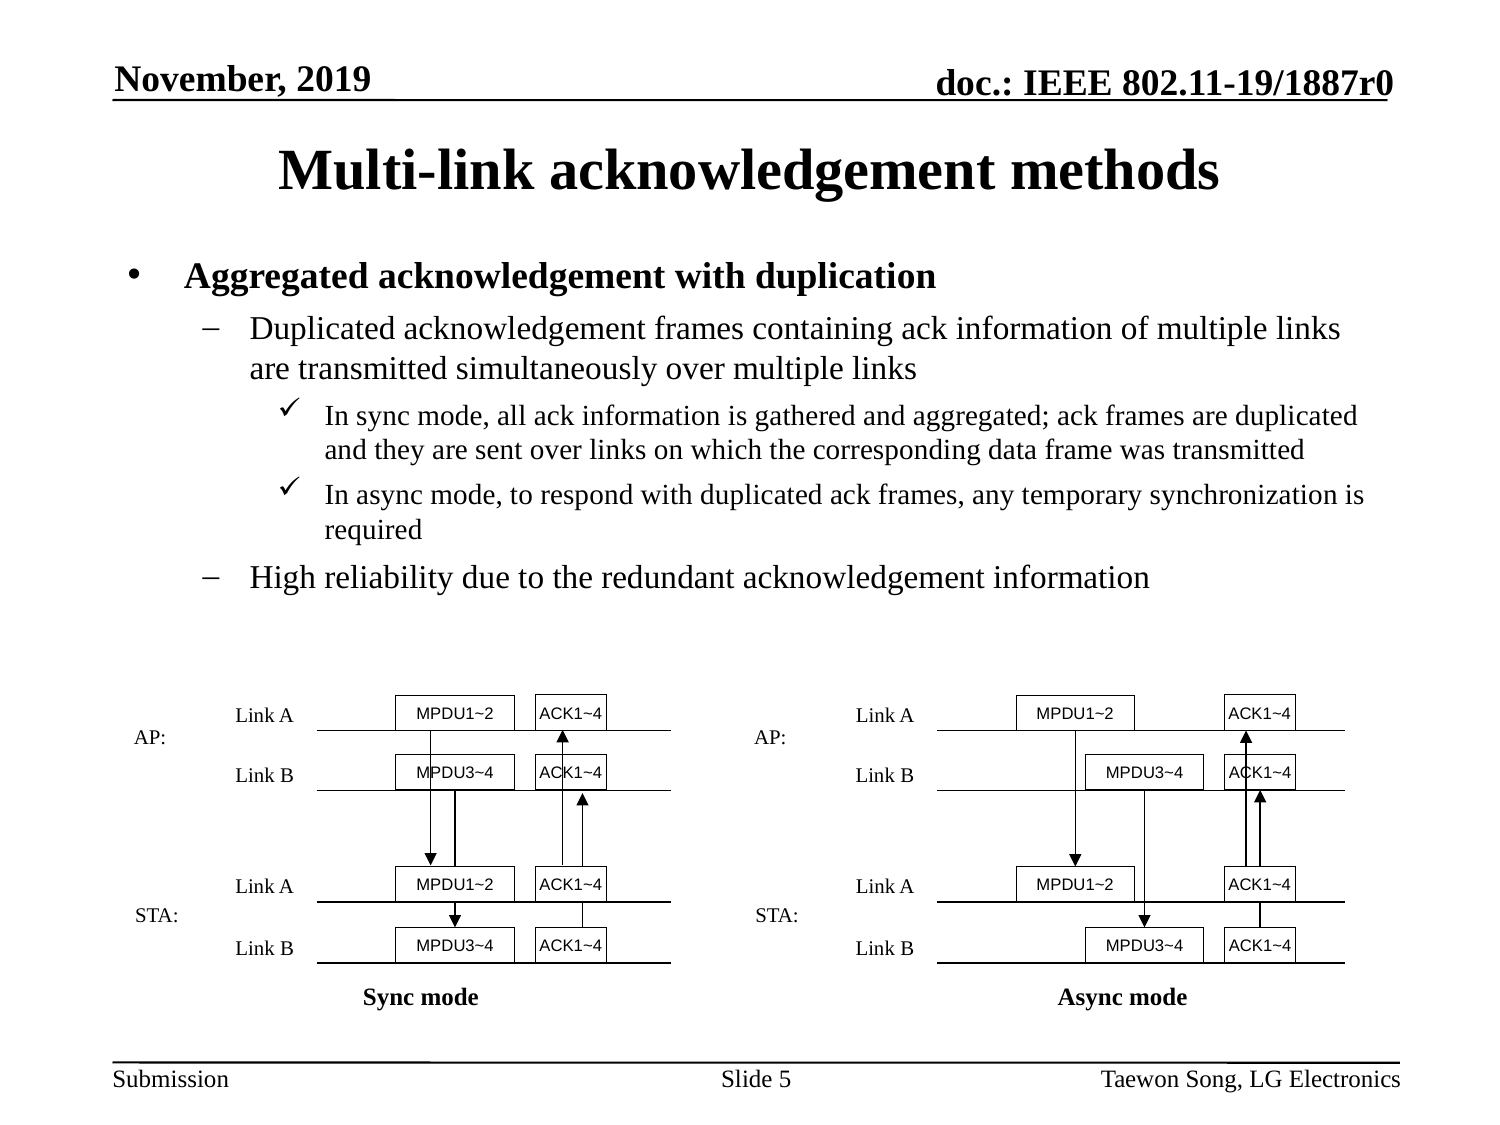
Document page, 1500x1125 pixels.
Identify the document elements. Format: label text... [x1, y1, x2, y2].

text_box ACK1~4 [535, 866, 578, 901]
text_box Link B [220, 754, 309, 795]
footer Taewon Song, LG Electronics [878, 1061, 1402, 1093]
text_box Sync mode [348, 973, 494, 1018]
text_box MPDU1~2 [395, 866, 450, 901]
text_box Link A [840, 865, 930, 906]
text_box Link A [220, 694, 309, 734]
text_box ACK1~4 [1224, 754, 1241, 790]
text_box MPDU3~4 [395, 927, 515, 962]
text_box ACK1~4 [567, 754, 607, 790]
text_box ACK1~4 [1224, 927, 1296, 962]
text_box STA: [120, 894, 194, 935]
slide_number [114, 54, 423, 100]
text_box MPDU1~2 [460, 866, 515, 901]
slide_number Slide 5 [712, 1061, 800, 1123]
text_box Link A [840, 694, 930, 734]
text_box MPDU1~2 [395, 695, 515, 729]
text_box AP: [739, 716, 802, 757]
text_box MPDU3~4 [1085, 927, 1204, 962]
text_box STA: [740, 894, 814, 935]
text_box MPDU3~4 [436, 754, 515, 790]
title Multi-link acknowledgement methods [112, 112, 1388, 221]
text_box Link B [840, 754, 930, 795]
text_box ACK1~4 [535, 927, 607, 962]
text_box ACK1~4 [587, 866, 607, 901]
text_box MPDU1~2 [1016, 866, 1135, 901]
text_box MPDU3~4 [1085, 754, 1204, 790]
text_box Async mode [1042, 973, 1203, 1018]
text_box Link B [220, 927, 309, 967]
text_box MPDU1~2 [1016, 695, 1135, 729]
text_box ACK1~4 [1224, 866, 1255, 901]
text_box ACK1~4 [1265, 866, 1296, 901]
text_box Link A [220, 865, 309, 906]
text_box Link B [840, 927, 930, 967]
text_box ACK1~4 [1224, 694, 1296, 729]
text_box ACK1~4 [535, 754, 558, 790]
text_box AP: [119, 716, 182, 757]
list Aggregated acknowledgement with duplication Duplicated acknowledgement frames containing ack information of multiple links are transmitted simultaneously over multiple links In sync mode, all ack information is gathered and aggregated; ack frames are duplicated and they are sent over links on which the corresponding data frame was transmitted In async mode, to respond with duplicated ack frames, any temporary synchronization is required High reliability due to the redundant acknowledgement information [112, 243, 1388, 1000]
text_box ACK1~4 [535, 694, 607, 729]
text_box MPDU3~4 [395, 754, 426, 790]
text_box ACK1~4 [1251, 754, 1296, 790]
